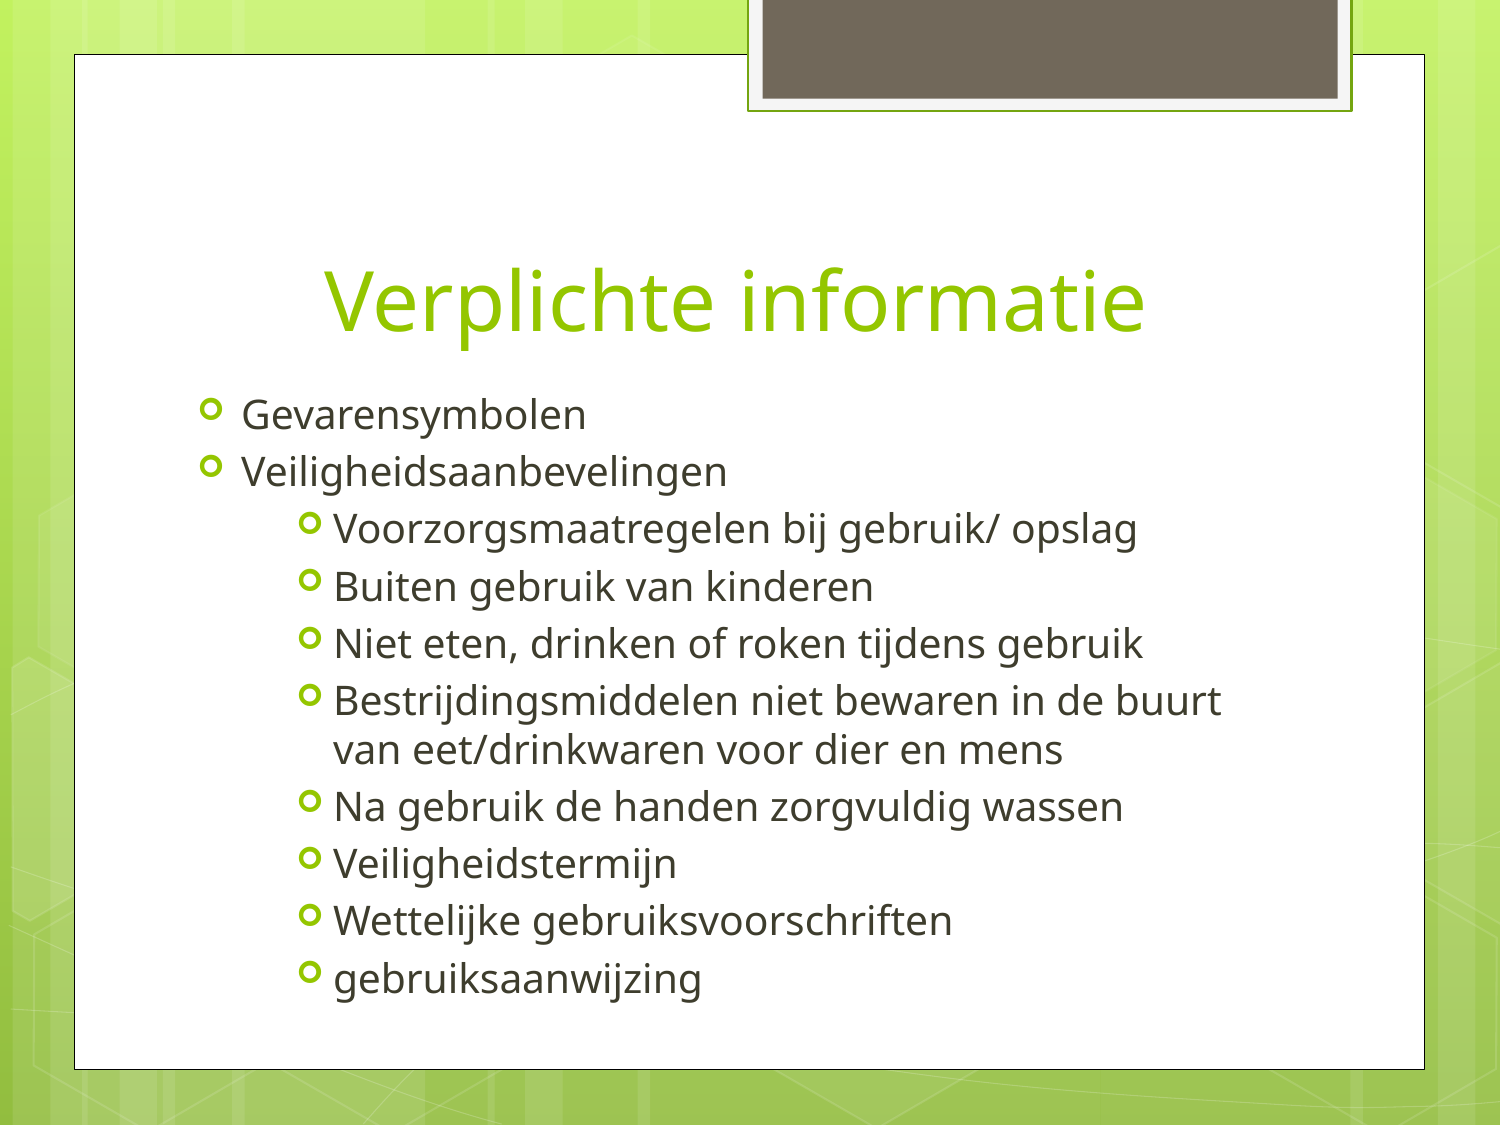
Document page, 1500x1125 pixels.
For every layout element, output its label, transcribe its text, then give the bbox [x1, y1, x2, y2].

title Verplichte informatie [171, 168, 1324, 357]
list Gevarensymbolen Veiligheidsaanbevelingen Voorzorgsmaatregelen bij gebruik/ opslag Buiten gebruik van kinderen Niet eten, drinken of roken tijdens gebruik Bestrijdingsmiddelen niet bewaren in de buurt van eet/drinkwaren voor dier en mens Na gebruik de handen zorgvuldig wassen Veiligheidstermijn Wettelijke gebruiksvoorschriften gebruiksaanwijzing [171, 381, 1283, 1012]
